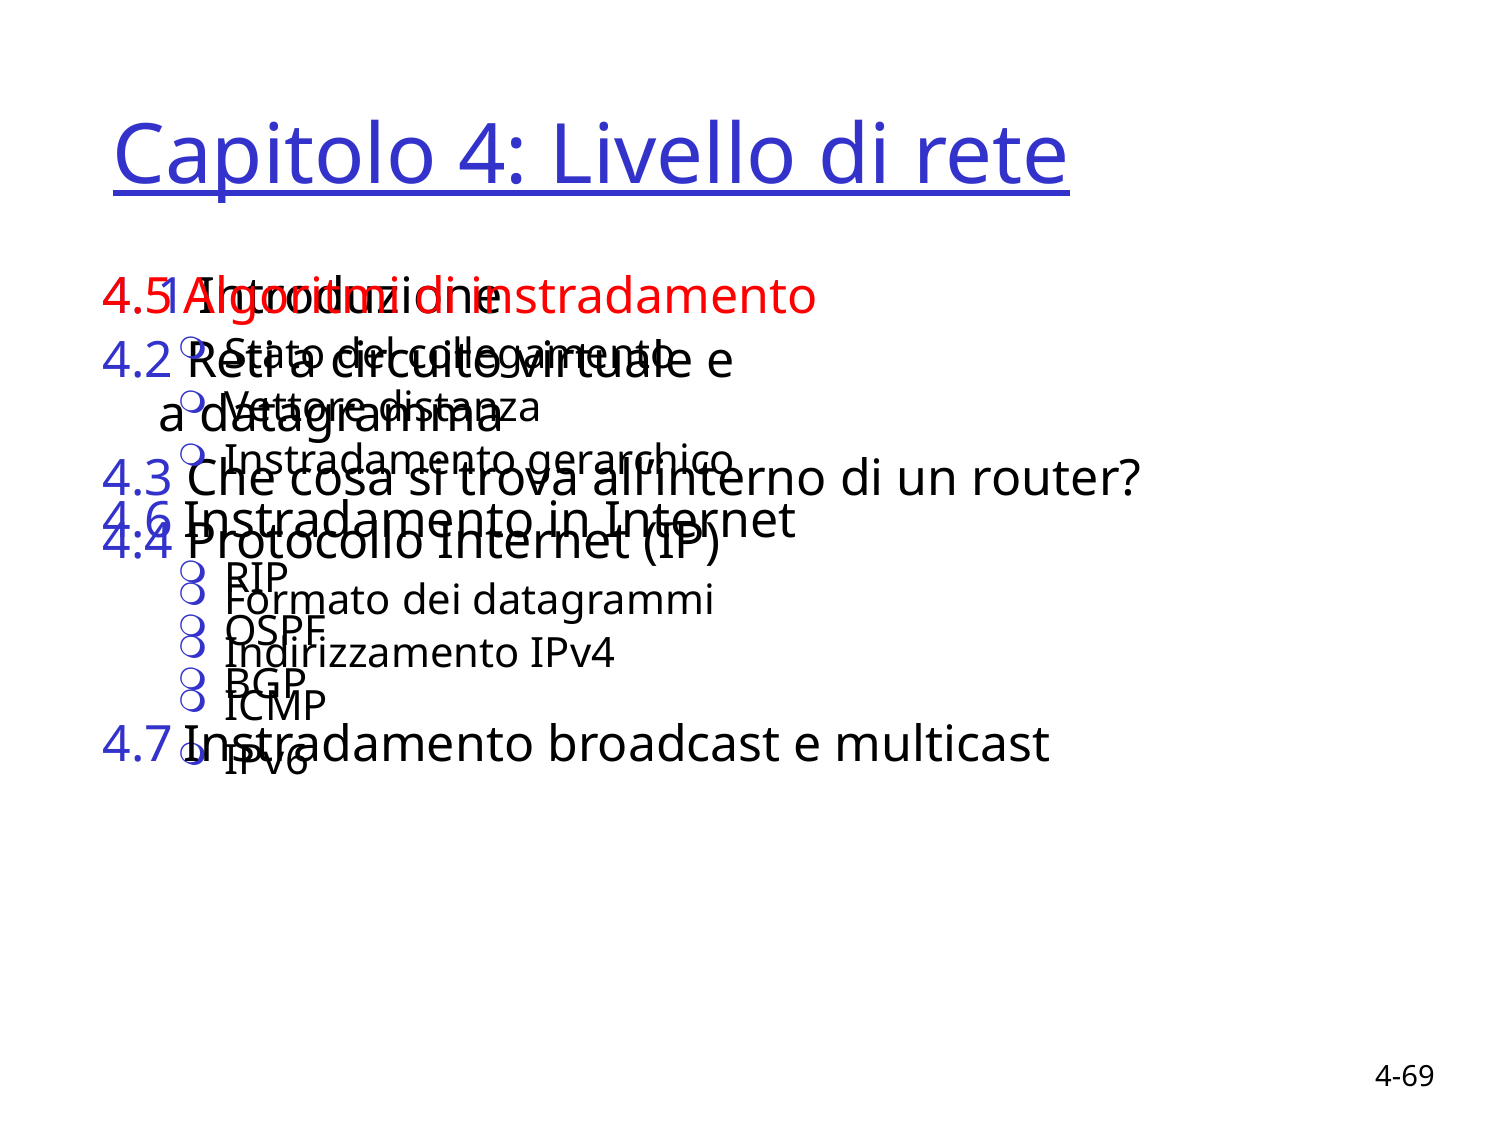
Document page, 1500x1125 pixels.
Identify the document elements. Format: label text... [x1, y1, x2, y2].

text_box Capitolo 4: Livello di rete [97, 56, 1373, 244]
slide_number 4-69 [1338, 1049, 1451, 1125]
list 4.5 Algoritmi di instradamento Stato del collegamento Vettore distanza Instradamento gerarchico 4.6 Instradamento in Internet RIP OSPF BGP 4.7 Instradamento broadcast e multicast [87, 262, 1363, 1026]
